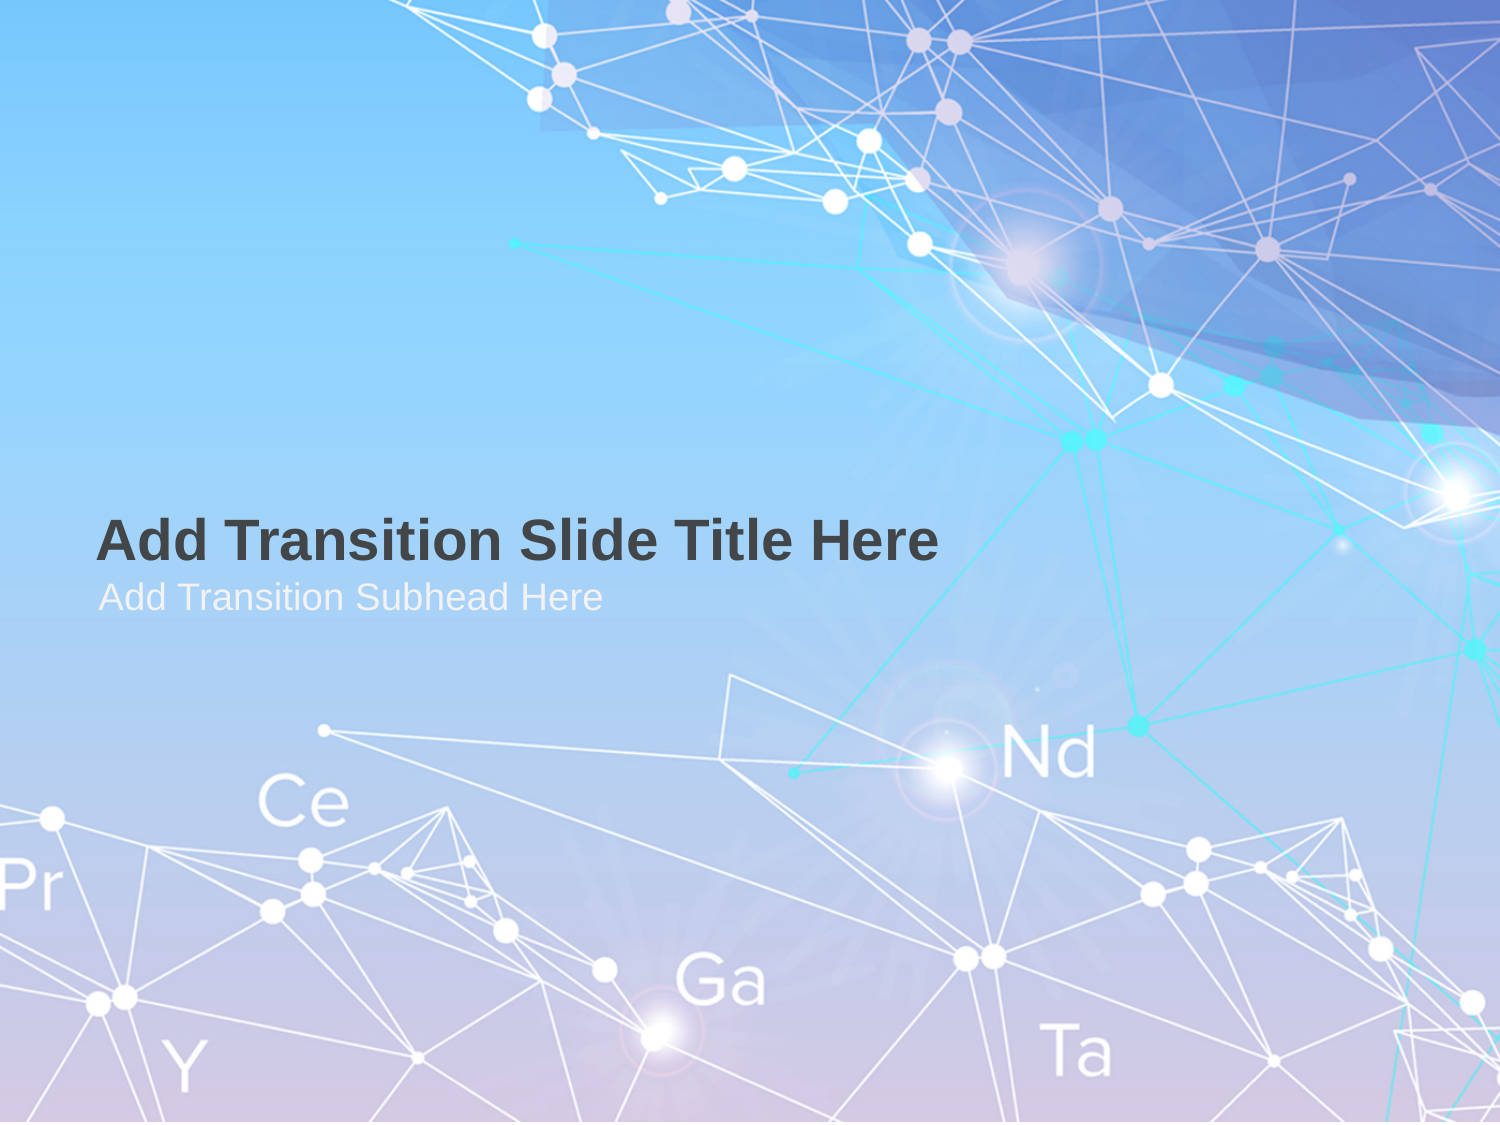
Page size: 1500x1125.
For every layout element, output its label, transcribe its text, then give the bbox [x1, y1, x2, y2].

picture [0, 0, 1500, 1122]
subtitle Add Transition Subhead Here [83, 564, 1500, 627]
title Add Transition Slide Title Here [80, 452, 1500, 623]
